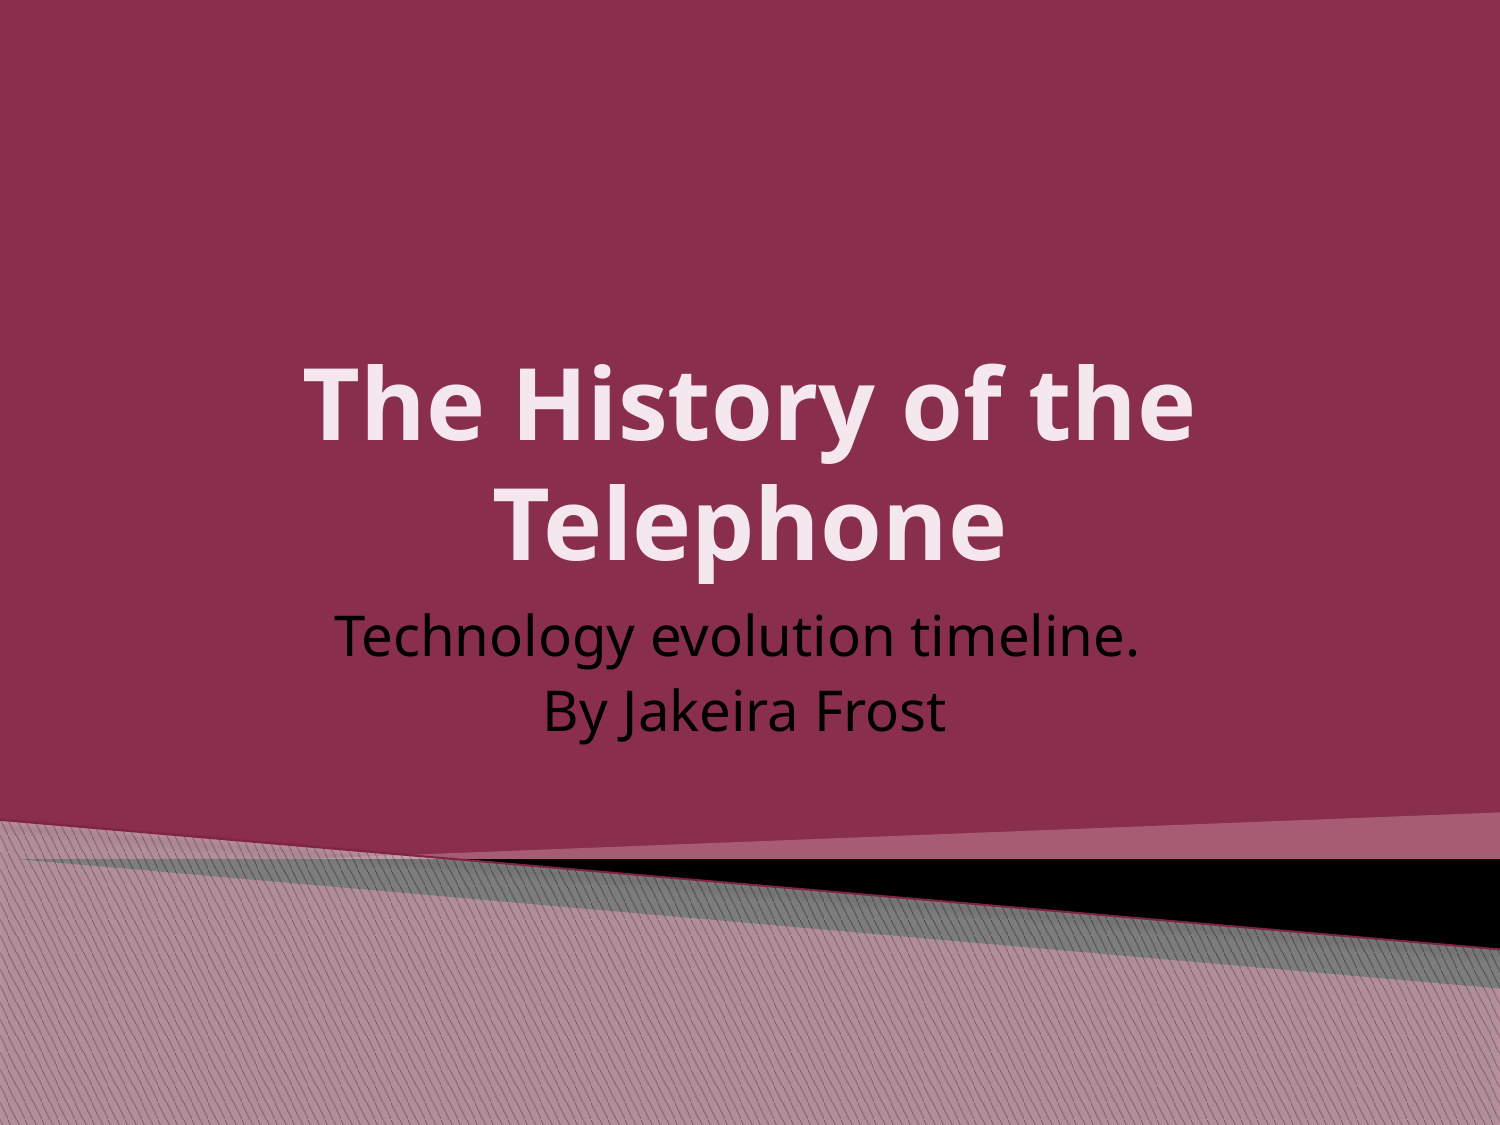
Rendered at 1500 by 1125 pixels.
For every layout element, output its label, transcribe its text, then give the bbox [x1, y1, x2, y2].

subtitle Technology evolution timeline. By Jakeira Frost [112, 592, 1388, 790]
picture [5, 859, 1500, 989]
title The History of the Telephone [112, 287, 1388, 588]
